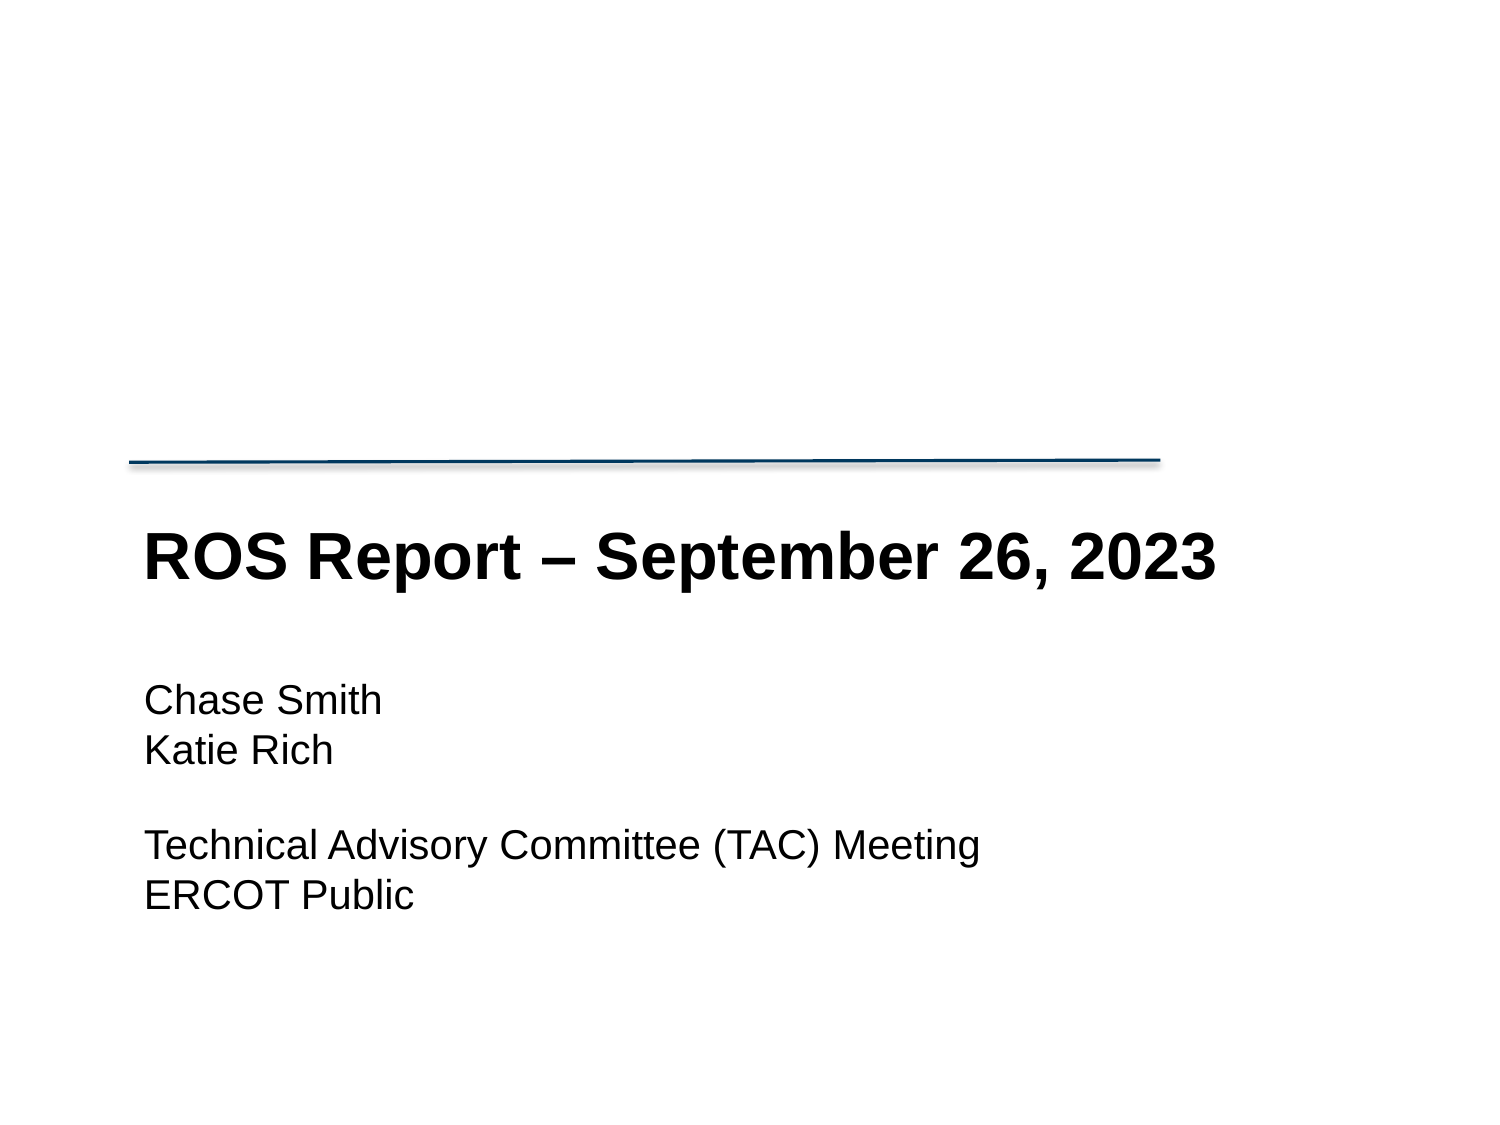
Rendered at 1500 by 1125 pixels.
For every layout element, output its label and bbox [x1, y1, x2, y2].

text_box [128, 459, 1367, 941]
